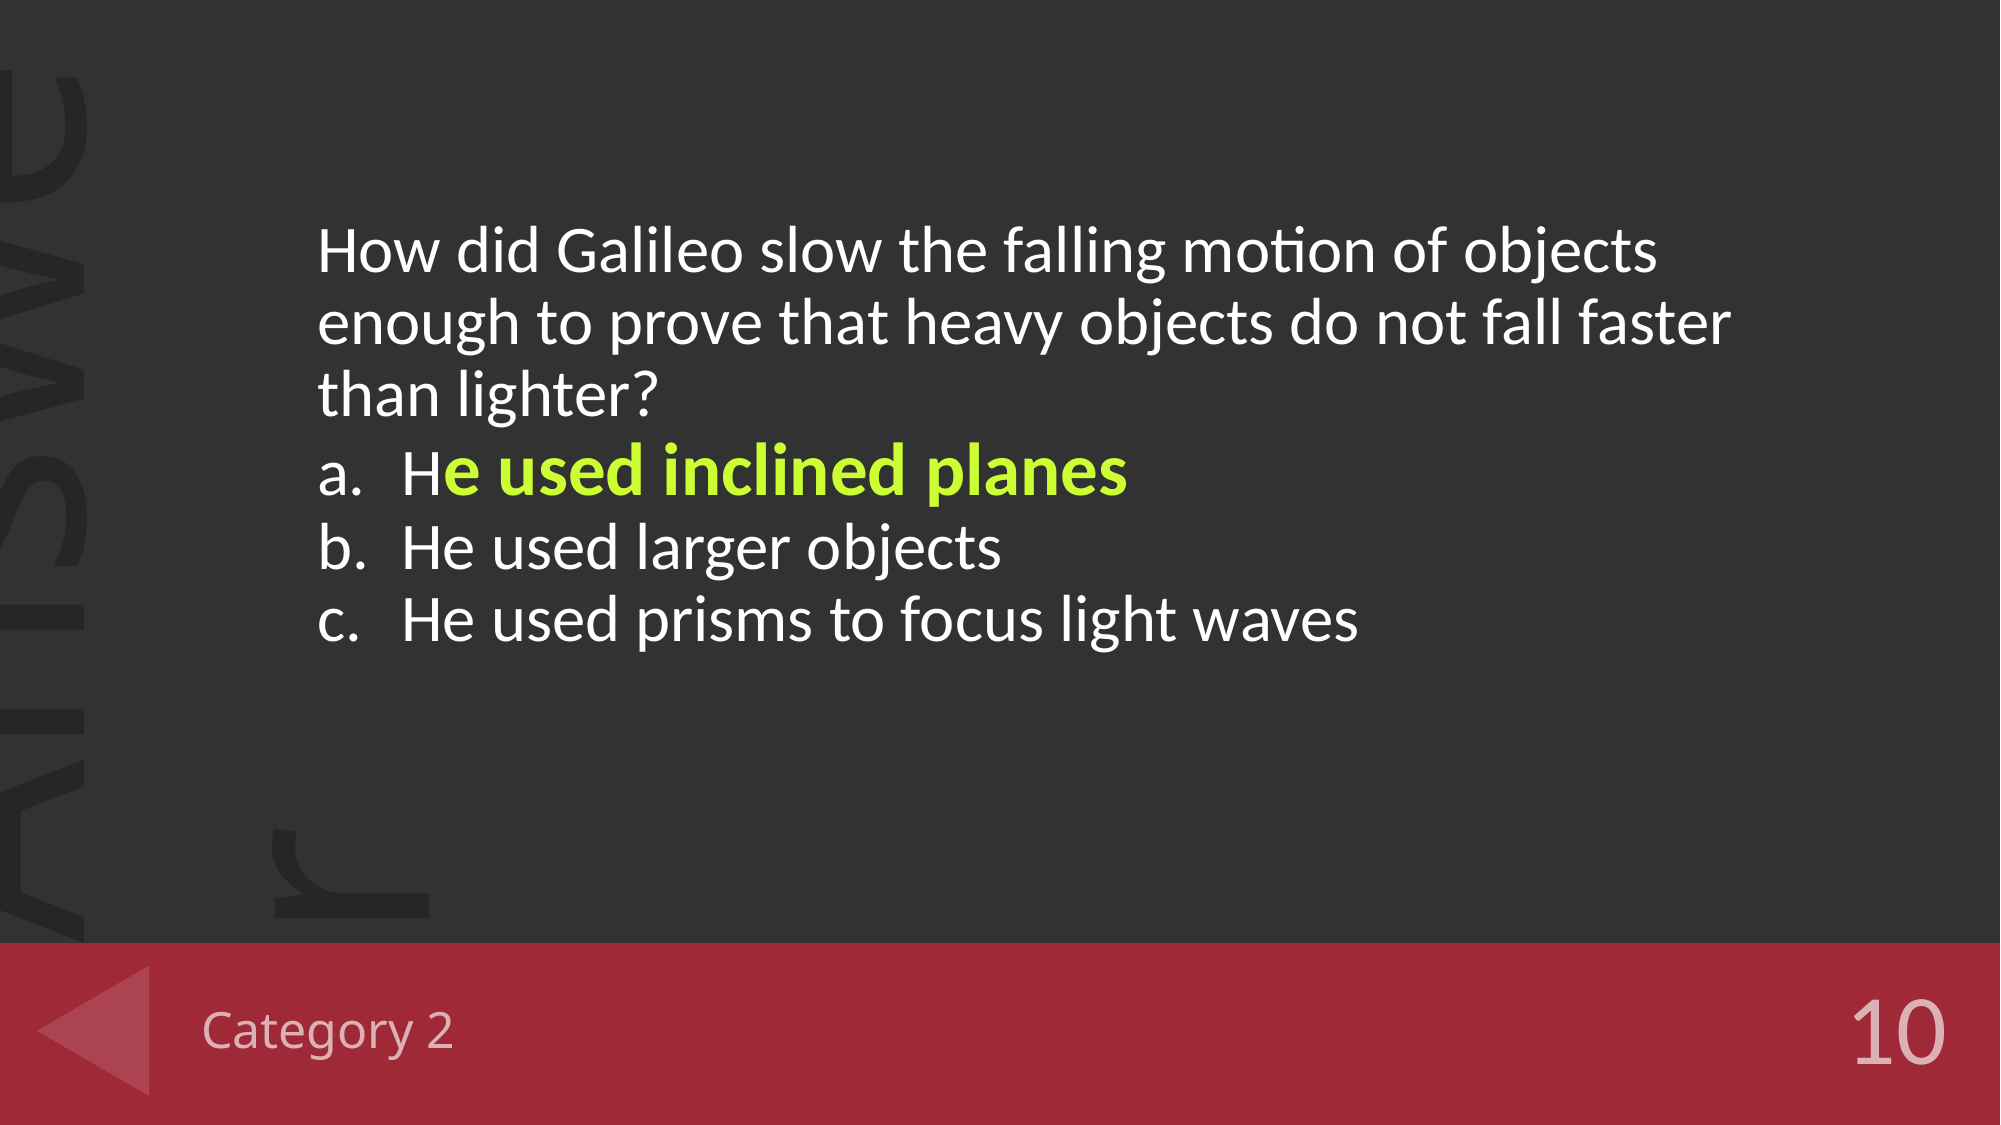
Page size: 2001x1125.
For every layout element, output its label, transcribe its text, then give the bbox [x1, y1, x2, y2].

list 10 [1494, 967, 1963, 1097]
list How did Galileo slow the falling motion of objects enough to prove that heavy objects do not fall faster than lighter? He used inclined planes He used larger objects He used prisms to focus light waves [302, 307, 1760, 636]
title Category 2 [185, 967, 1494, 1097]
